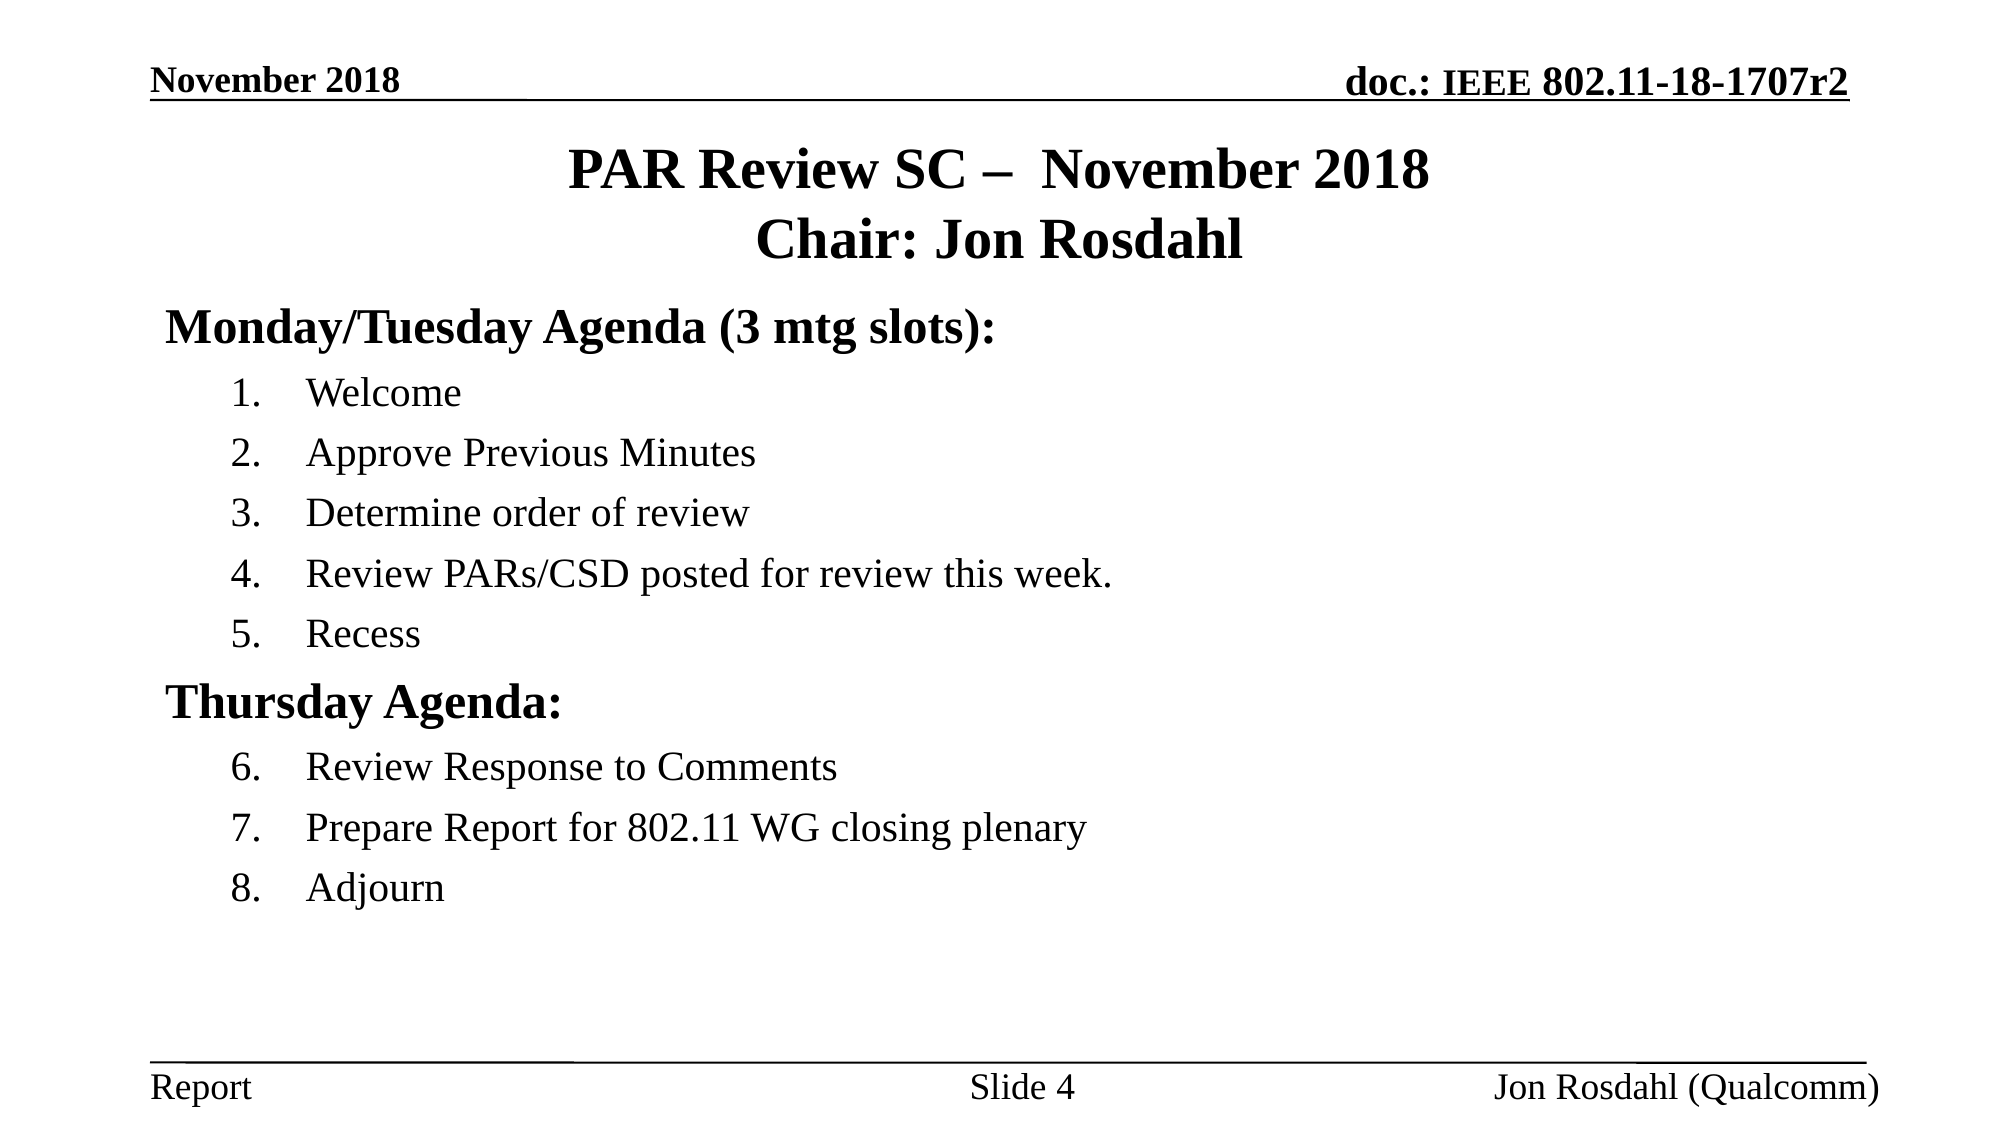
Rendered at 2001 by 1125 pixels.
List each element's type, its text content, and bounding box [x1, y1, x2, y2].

list Monday/Tuesday Agenda (3 mtg slots): Welcome Approve Previous Minutes Determine order of review Review PARs/CSD posted for review this week. Recess Thursday Agenda: Review Response to Comments Prepare Report for 802.11 WG closing plenary Adjourn [149, 285, 1850, 1024]
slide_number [149, 49, 431, 100]
slide_number Slide 4 [950, 1061, 1095, 1125]
text_box Draft Agenda: [373, 210, 835, 286]
title PAR Review SC – November 2018 Chair: Jon Rosdahl [149, 112, 1850, 285]
footer Jon Rosdahl (Qualcomm) [1436, 1061, 1881, 1108]
